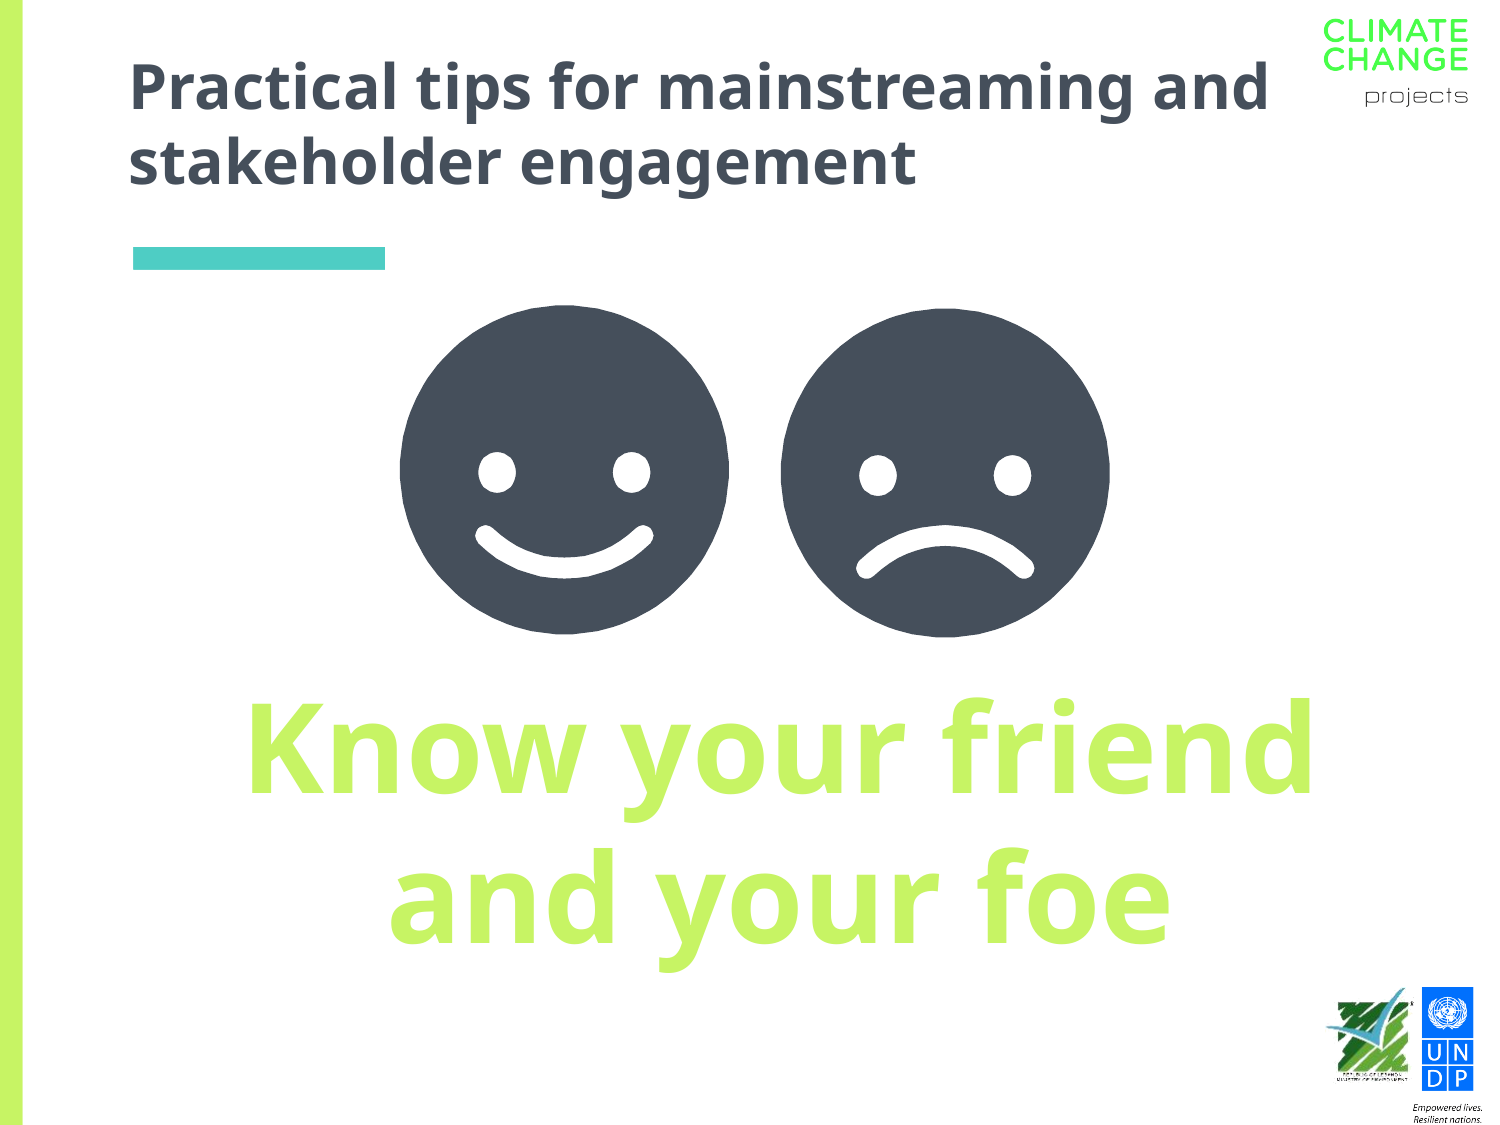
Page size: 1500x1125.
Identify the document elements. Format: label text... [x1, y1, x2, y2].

text_box [780, 308, 1110, 638]
title Practical tips for mainstreaming and stakeholder engagement [113, 0, 1387, 212]
text_box [399, 305, 729, 635]
picture [1387, 0, 1482, 122]
picture [1325, 987, 1482, 1123]
text_box Know your friend and your foe [143, 787, 1419, 984]
